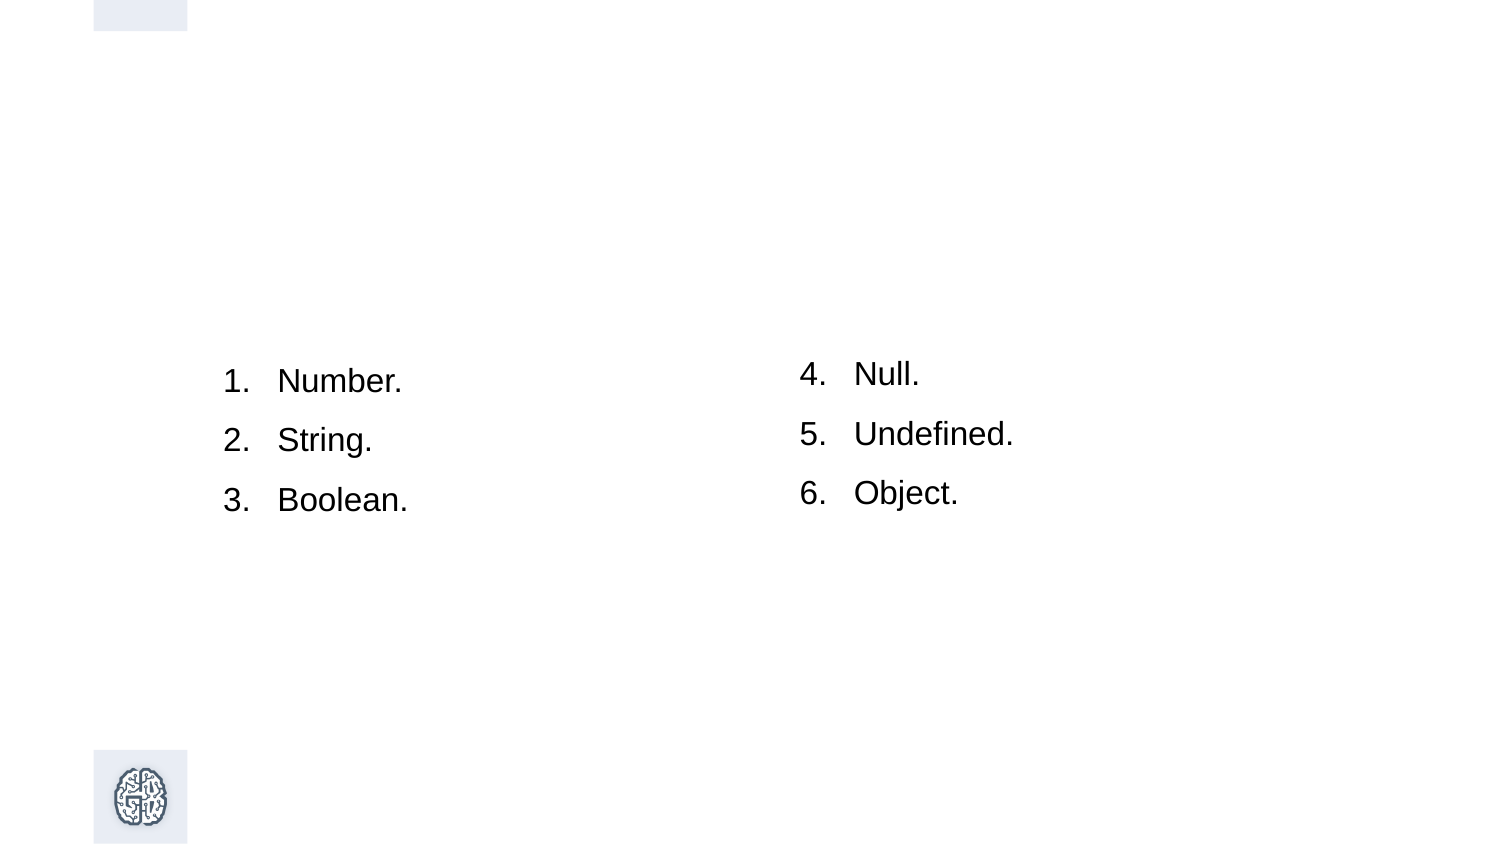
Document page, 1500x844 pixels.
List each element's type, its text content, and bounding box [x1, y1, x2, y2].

text_box Null. Undefined. Object. [763, 109, 1250, 734]
text_box Number. String. Boolean. [187, 116, 673, 741]
picture [106, 760, 175, 834]
